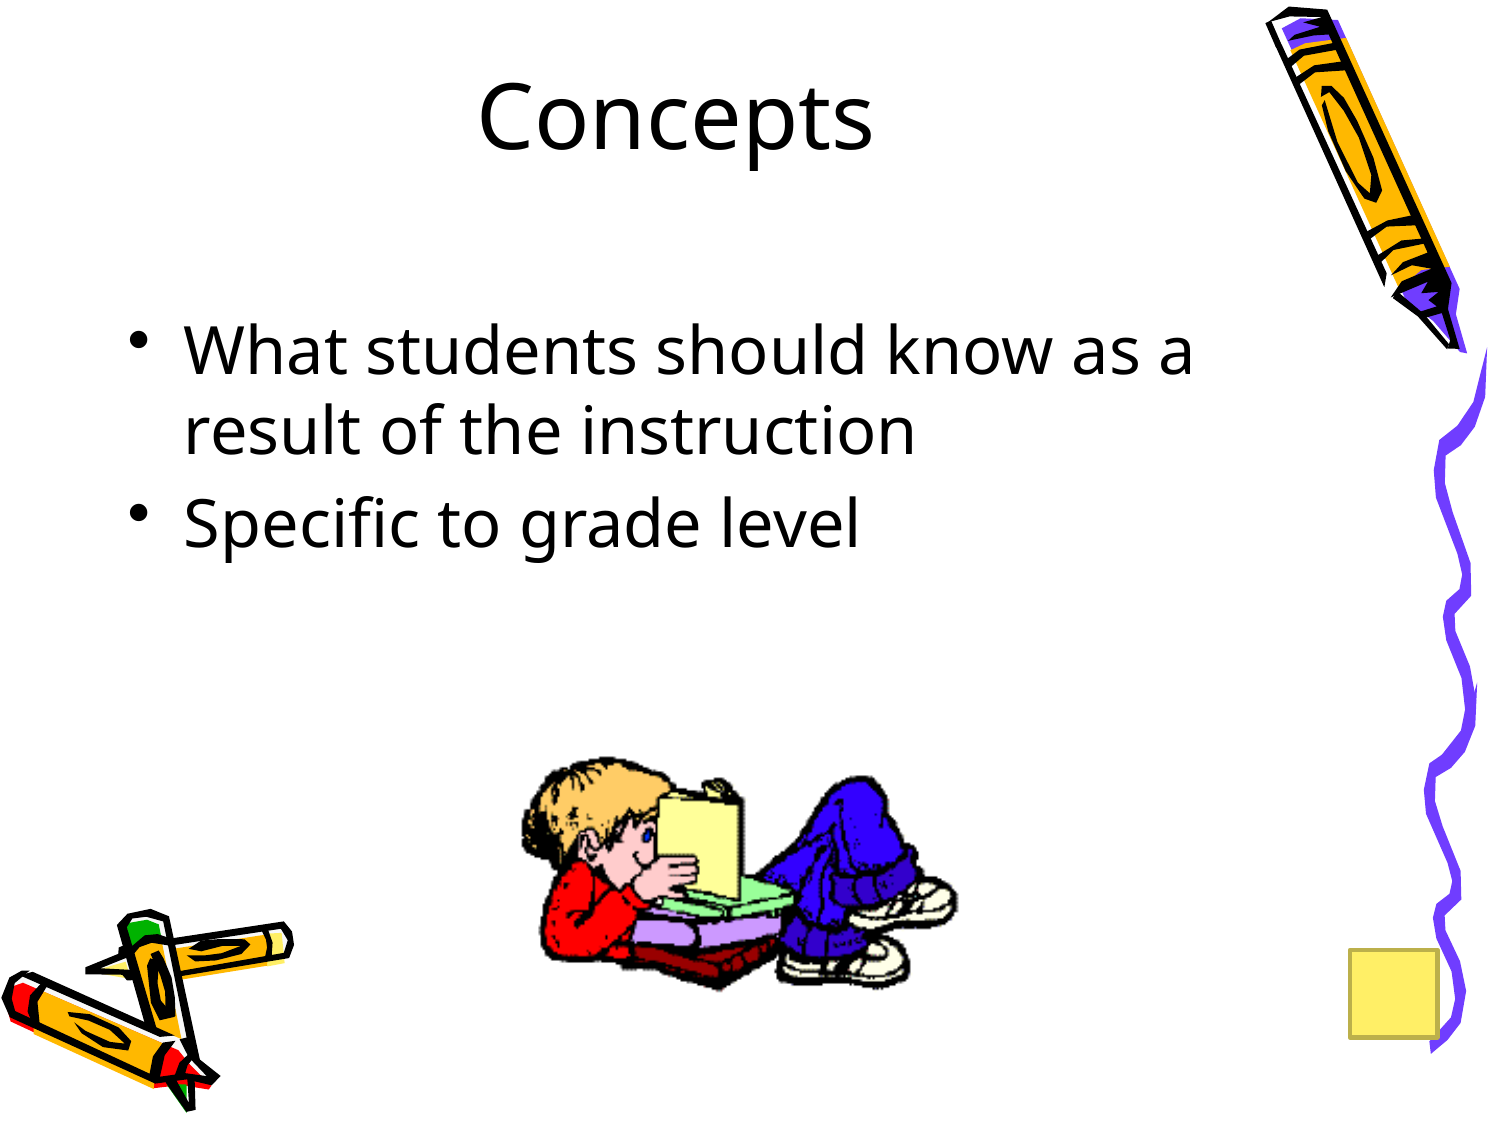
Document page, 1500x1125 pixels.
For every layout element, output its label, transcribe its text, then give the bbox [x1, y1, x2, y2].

text_box [1348, 948, 1440, 1040]
title Concepts [112, 24, 1240, 176]
list What students should know as a result of the instruction Specific to grade level [112, 299, 1376, 688]
picture [512, 749, 965, 1005]
